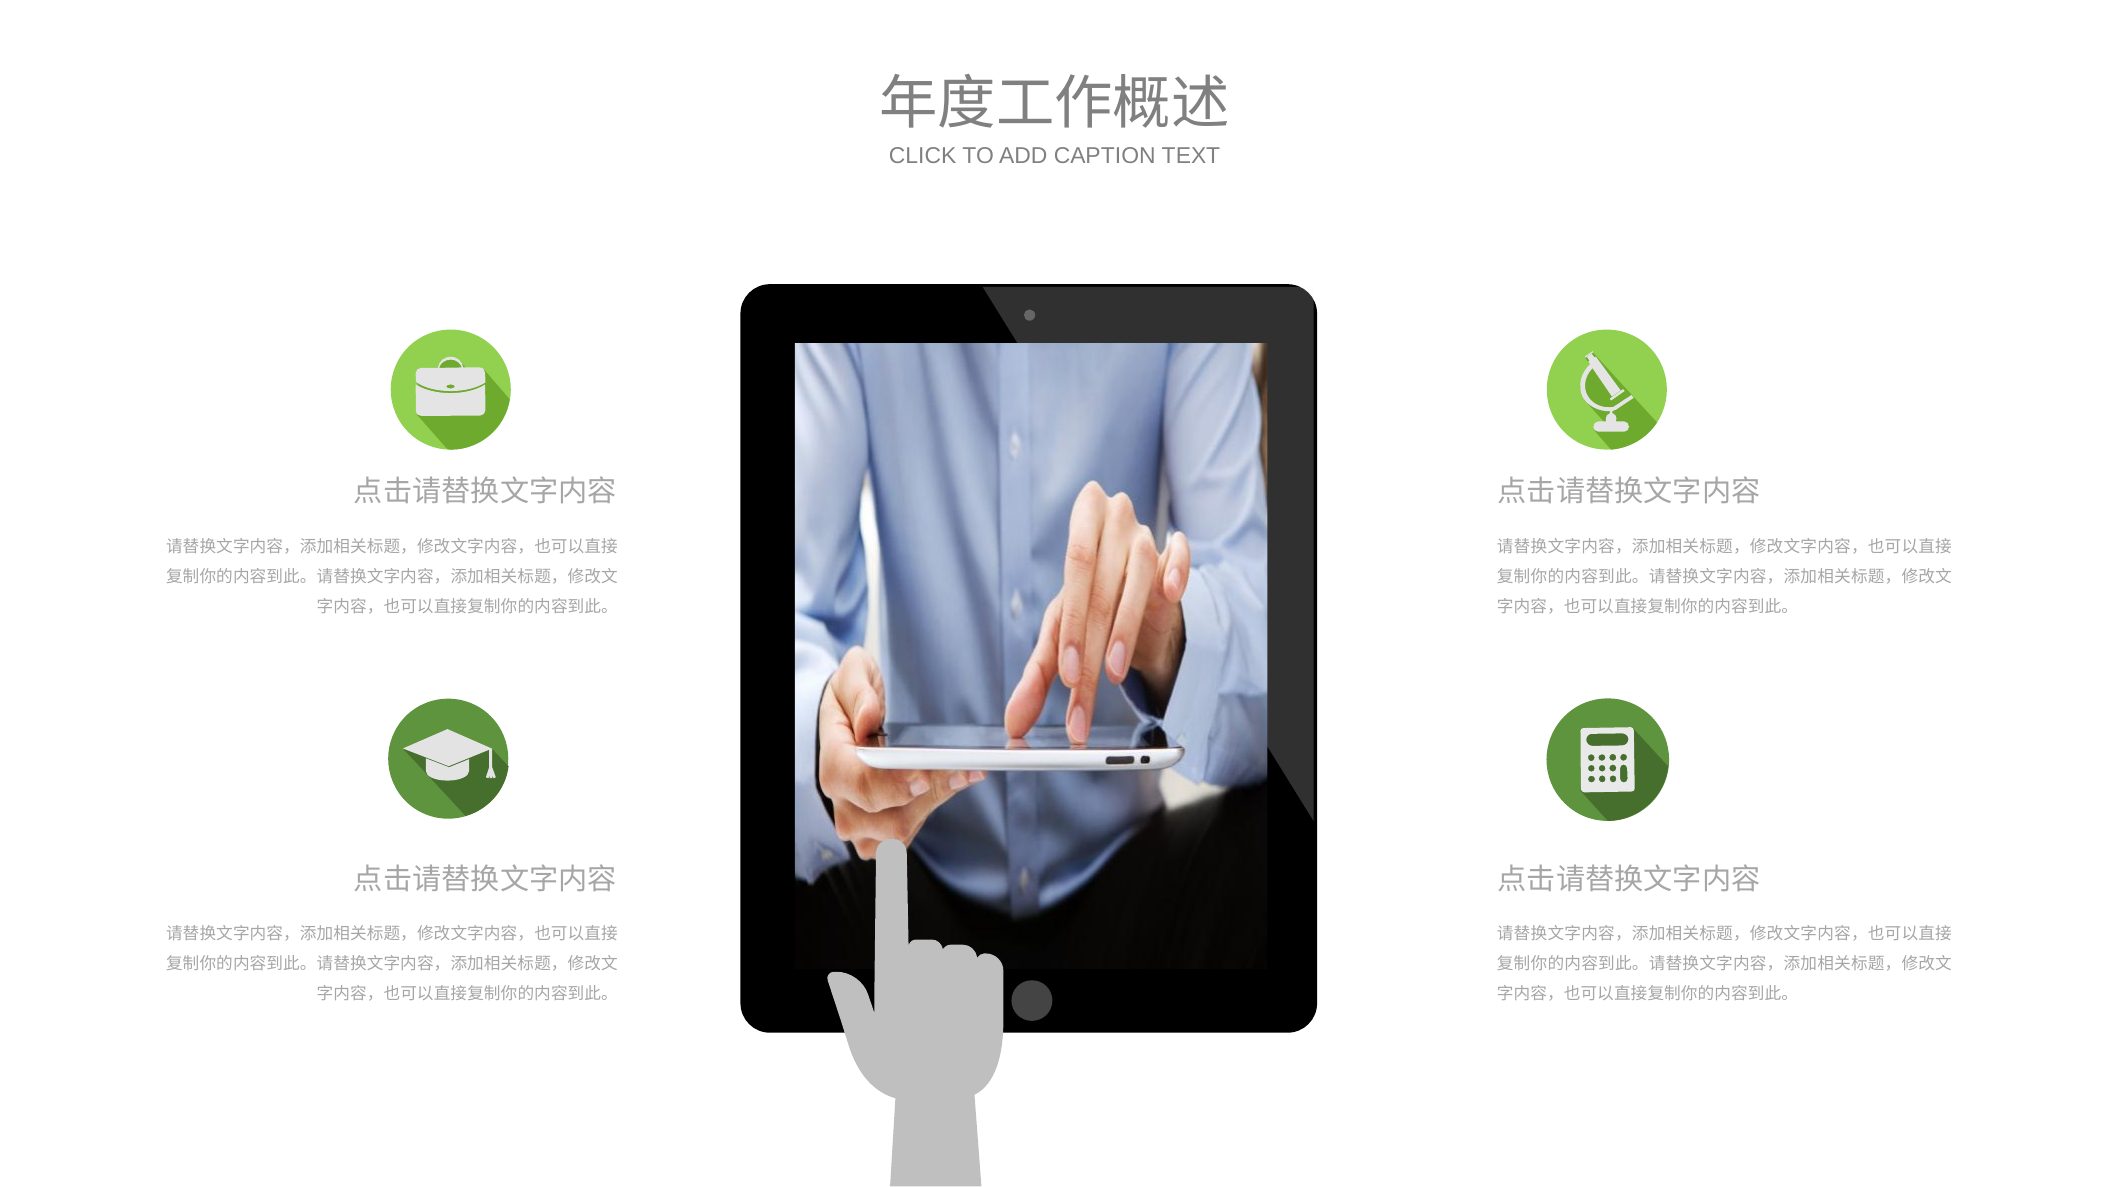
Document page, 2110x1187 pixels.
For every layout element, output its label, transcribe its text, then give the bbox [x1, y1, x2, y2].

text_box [1546, 698, 1670, 821]
text_box 请替换文字内容，添加相关标题，修改文字内容，也可以直接复制你的内容到此。请替换文字内容，添加相关标题，修改文字内容，也可以直接复制你的内容到此。 [1496, 912, 1953, 1003]
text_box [1546, 329, 1667, 450]
text_box 点击请替换文字内容 [353, 860, 618, 896]
text_box 请替换文字内容，添加相关标题，修改文字内容，也可以直接复制你的内容到此。请替换文字内容，添加相关标题，修改文字内容，也可以直接复制你的内容到此。 [1496, 525, 1953, 616]
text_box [390, 329, 511, 450]
text_box CLICK TO ADD CAPTION TEXT [865, 140, 1245, 168]
text_box 点击请替换文字内容 [1497, 472, 1762, 508]
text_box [827, 839, 1004, 1187]
text_box 请替换文字内容，添加相关标题，修改文字内容，也可以直接复制你的内容到此。请替换文字内容，添加相关标题，修改文字内容，也可以直接复制你的内容到此。 [156, 912, 619, 1003]
text_box 点击请替换文字内容 [353, 472, 618, 508]
text_box 年度工作概述 [865, 65, 1245, 136]
text_box 点击请替换文字内容 [1497, 860, 1762, 896]
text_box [740, 284, 1318, 1033]
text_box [388, 698, 509, 819]
text_box 请替换文字内容，添加相关标题，修改文字内容，也可以直接复制你的内容到此。请替换文字内容，添加相关标题，修改文字内容，也可以直接复制你的内容到此。 [156, 525, 619, 616]
